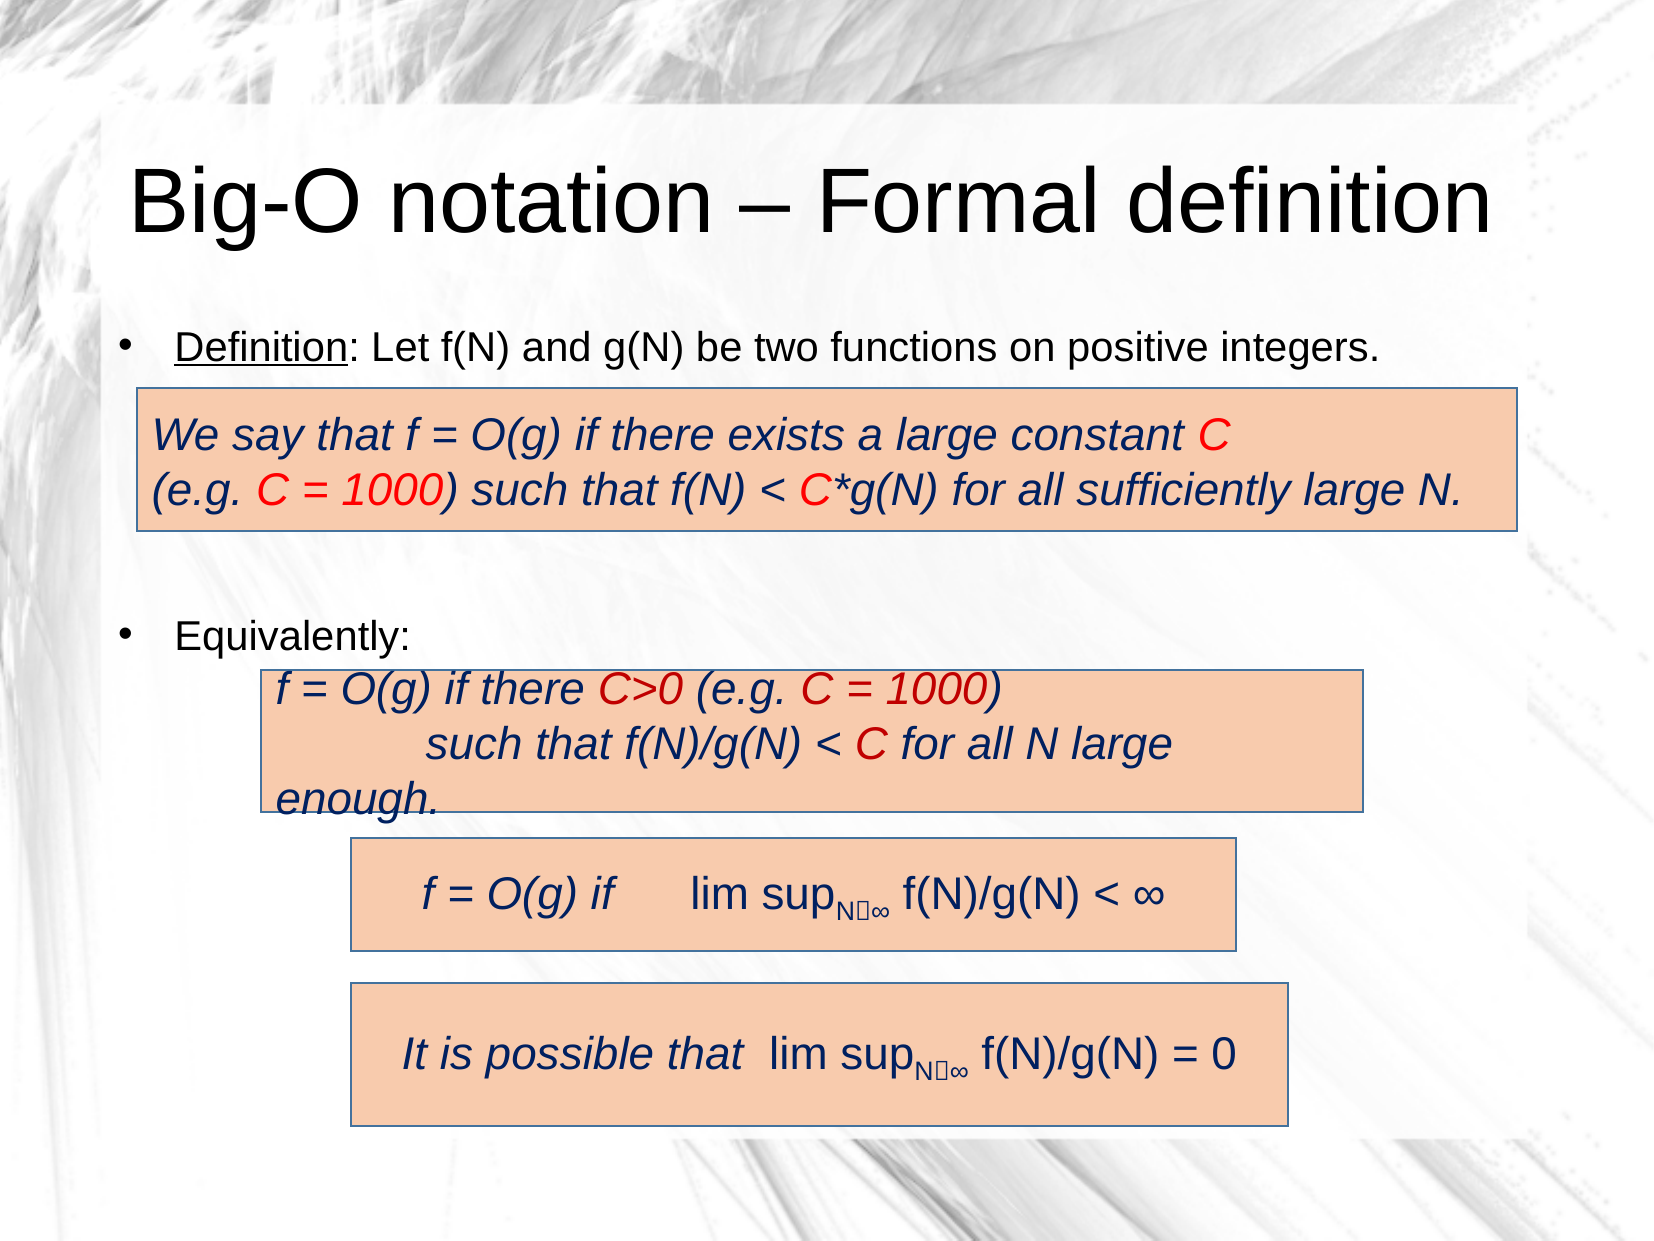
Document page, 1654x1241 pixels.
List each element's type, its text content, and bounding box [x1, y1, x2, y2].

text_box It is possible that lim supN∞ f(N)/g(N) = 0 [351, 983, 1288, 1127]
text_box We say that f = O(g) if there exists a large constant C (e.g. C = 1000) such that f(N) < C*g(N) for all sufficiently large N. [136, 388, 1517, 531]
list Definition: Let f(N) and g(N) be two functions on positive integers. Equivalently: [118, 319, 1571, 1102]
title Big-O notation – Formal definition [118, 112, 1506, 281]
picture [0, 0, 1654, 1241]
text_box f = O(g) if lim supN∞ f(N)/g(N) < ∞ [351, 838, 1236, 952]
text_box f = O(g) if there C>0 (e.g. C = 1000) such that f(N)/g(N) < C for all N large enough. [260, 669, 1364, 813]
